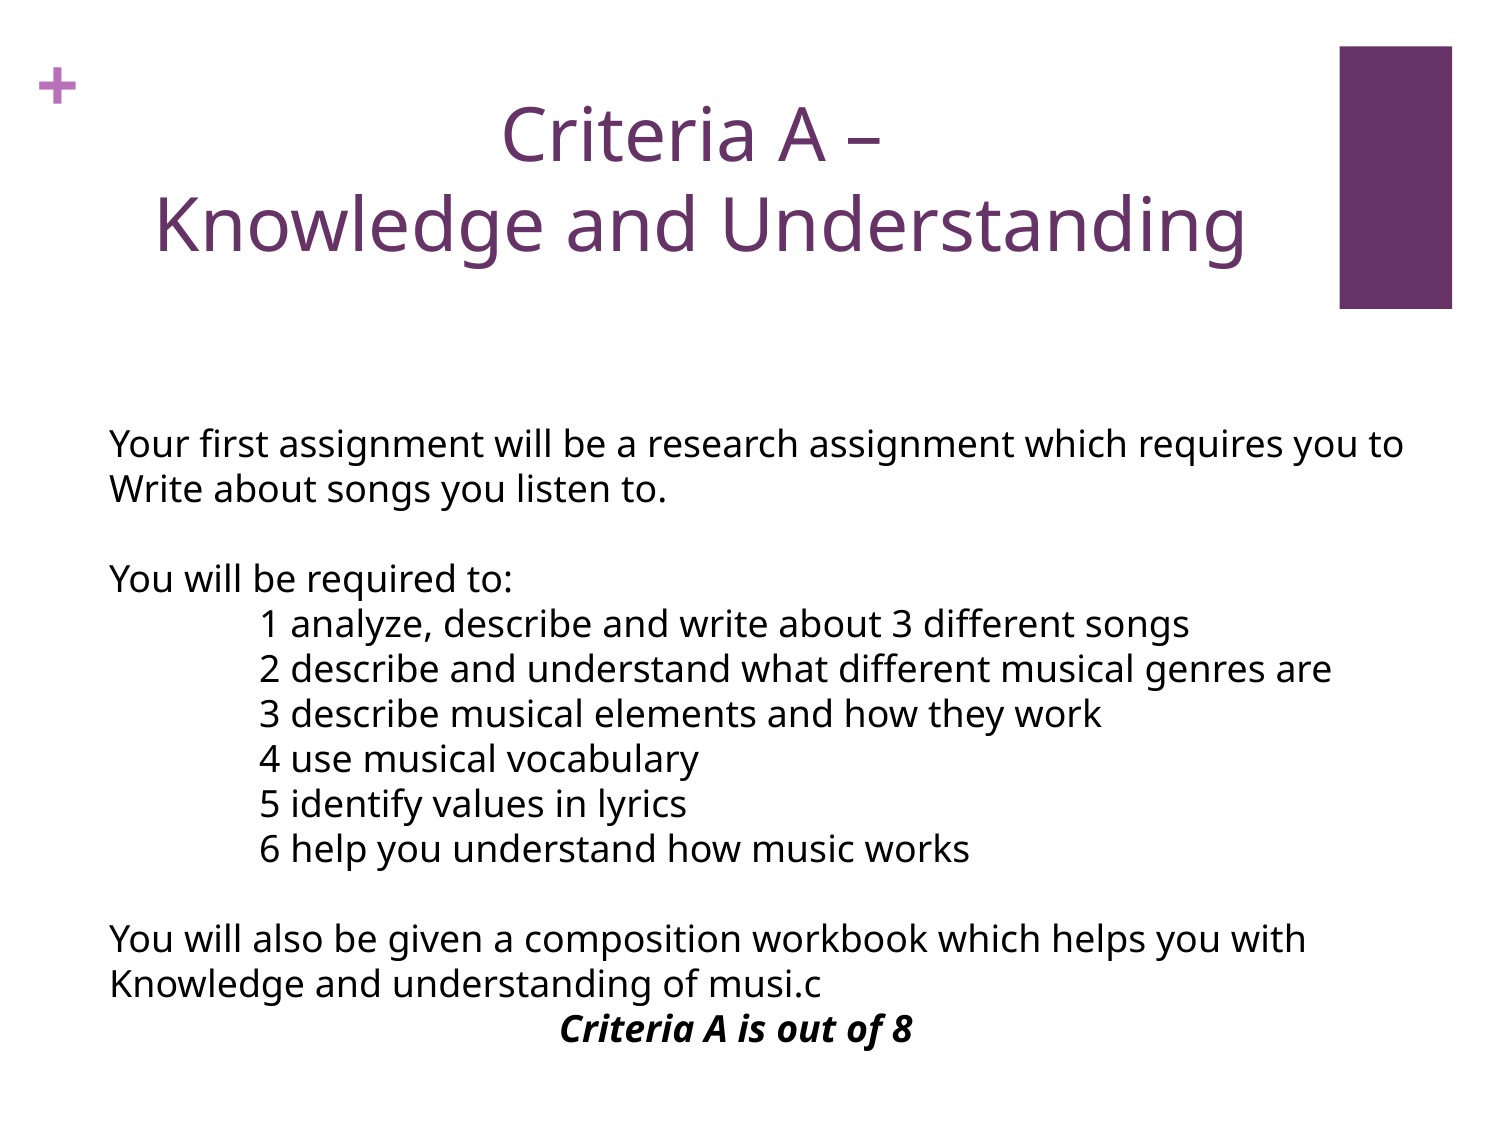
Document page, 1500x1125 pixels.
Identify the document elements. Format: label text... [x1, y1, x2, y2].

text_box Your first assignment will be a research assignment which requires you to Write about songs you listen to. You will be required to: 1 analyze, describe and write about 3 different songs 2 describe and understand what different musical genres are 3 describe musical elements and how they work 4 use musical vocabulary 5 identify values in lyrics 6 help you understand how music works You will also be given a composition workbook which helps you with Knowledge and understanding of musi.c Criteria A is out of 8 [94, 412, 1431, 1057]
title Criteria A – Knowledge and Understanding [81, 79, 1322, 263]
